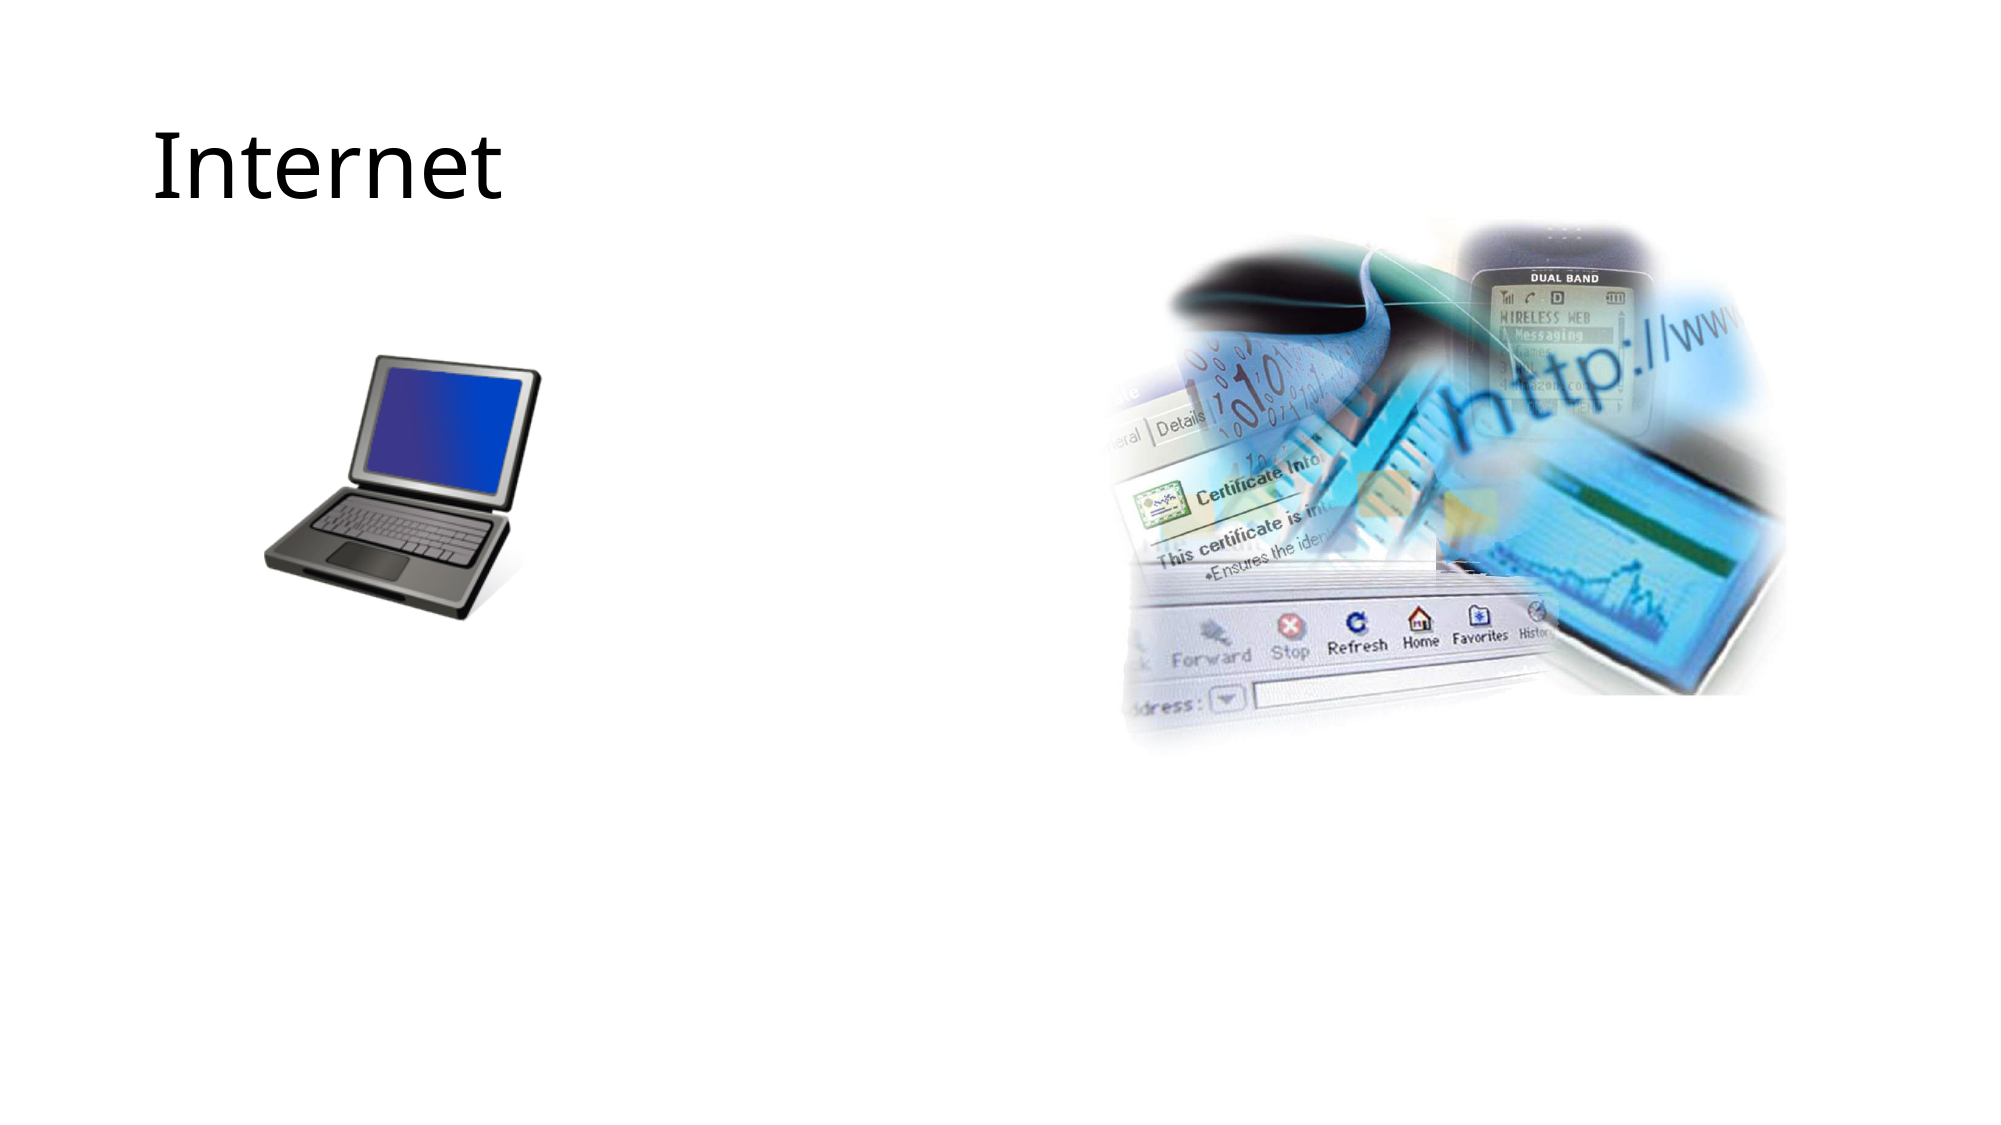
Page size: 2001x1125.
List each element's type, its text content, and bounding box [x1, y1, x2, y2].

picture [1084, 210, 1805, 758]
picture [264, 344, 544, 624]
title Internet [137, 59, 1863, 278]
